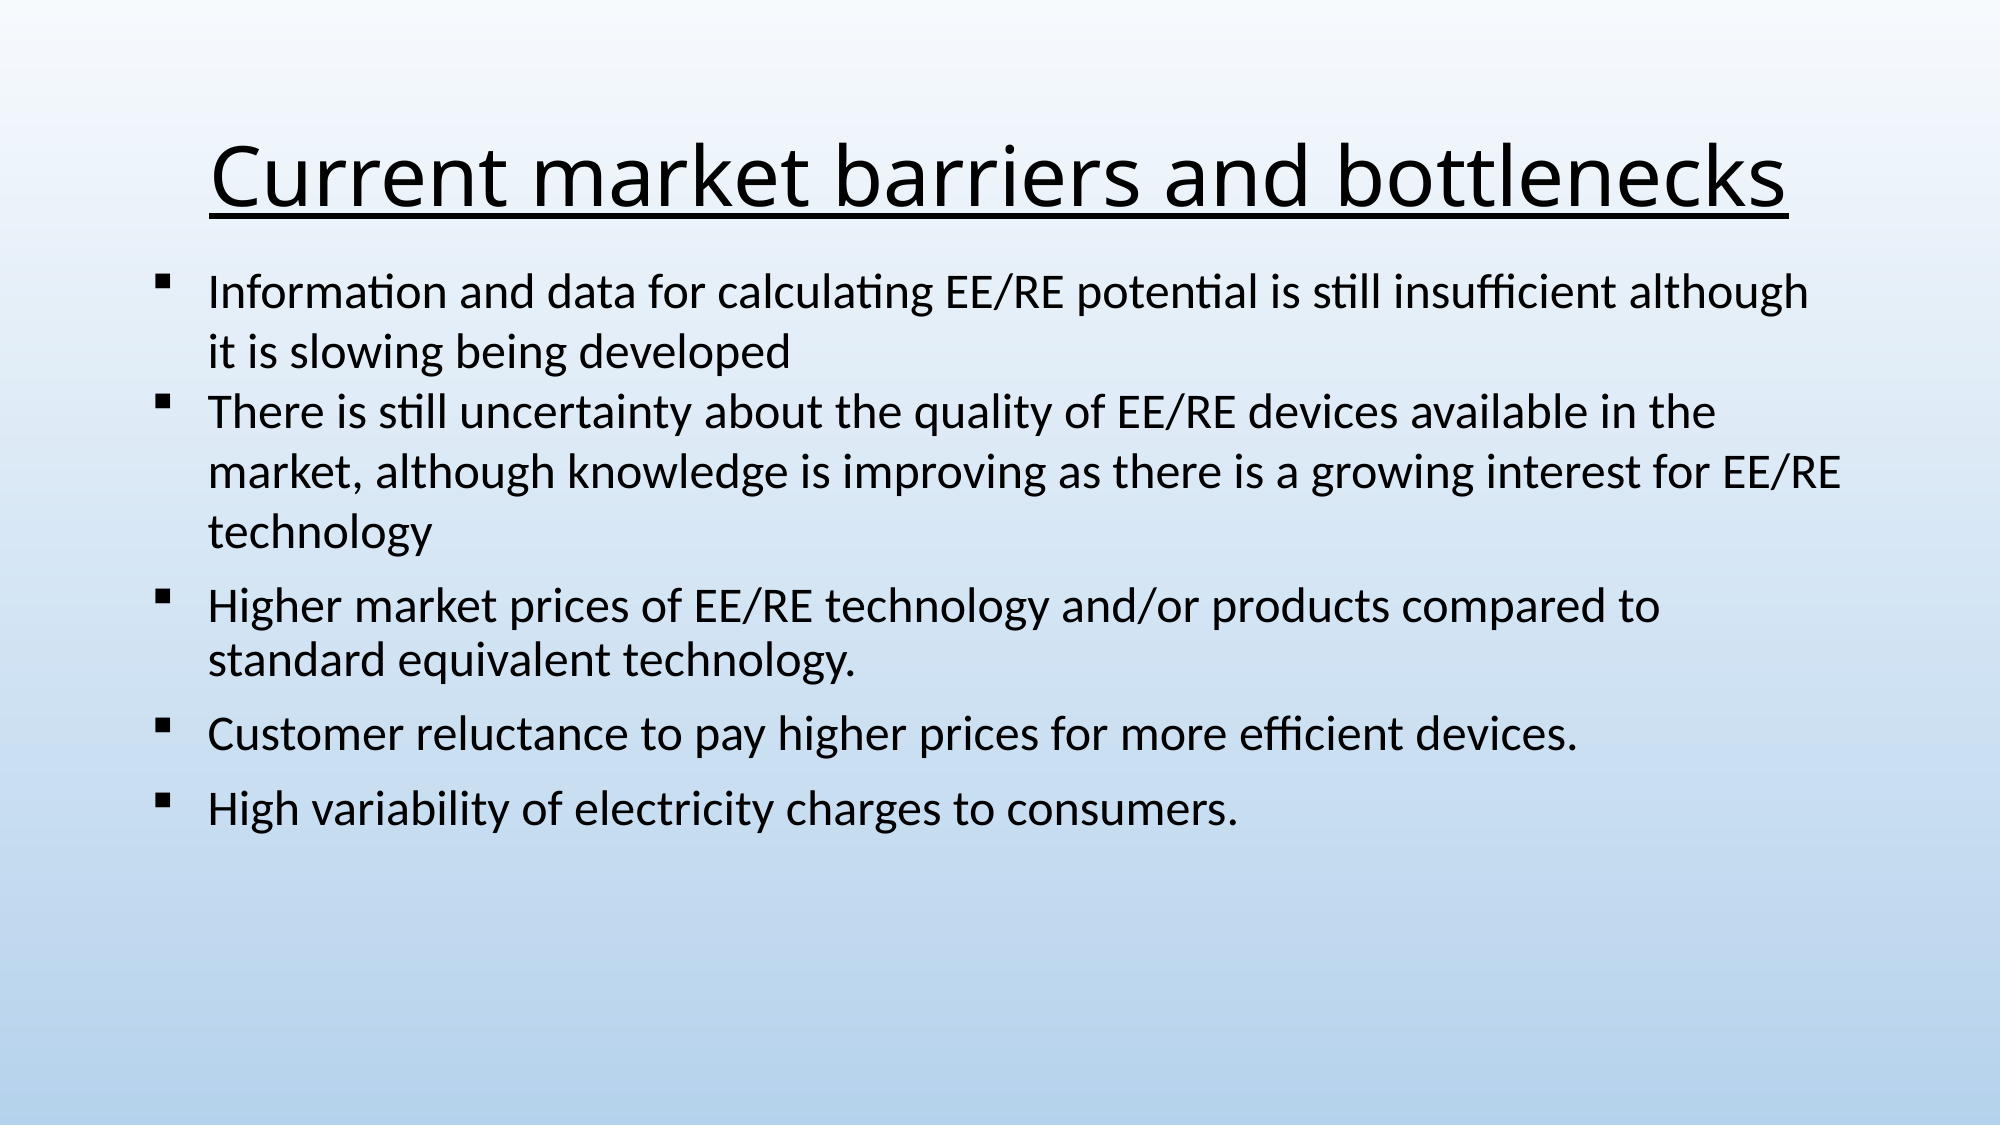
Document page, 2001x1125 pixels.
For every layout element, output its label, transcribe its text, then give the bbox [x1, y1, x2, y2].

title Current market barriers and bottlenecks [136, 127, 1862, 239]
list Information and data for calculating EE/RE potential is still insufficient although it is slowing being developed There is still uncertainty about the quality of EE/RE devices available in the market, although knowledge is improving as there is a growing interest for EE/RE technology Higher market prices of EE/RE technology and/or products compared to standard equivalent technology. Customer reluctance to pay higher prices for more efficient devices. High variability of electricity charges to consumers. [136, 250, 1862, 999]
